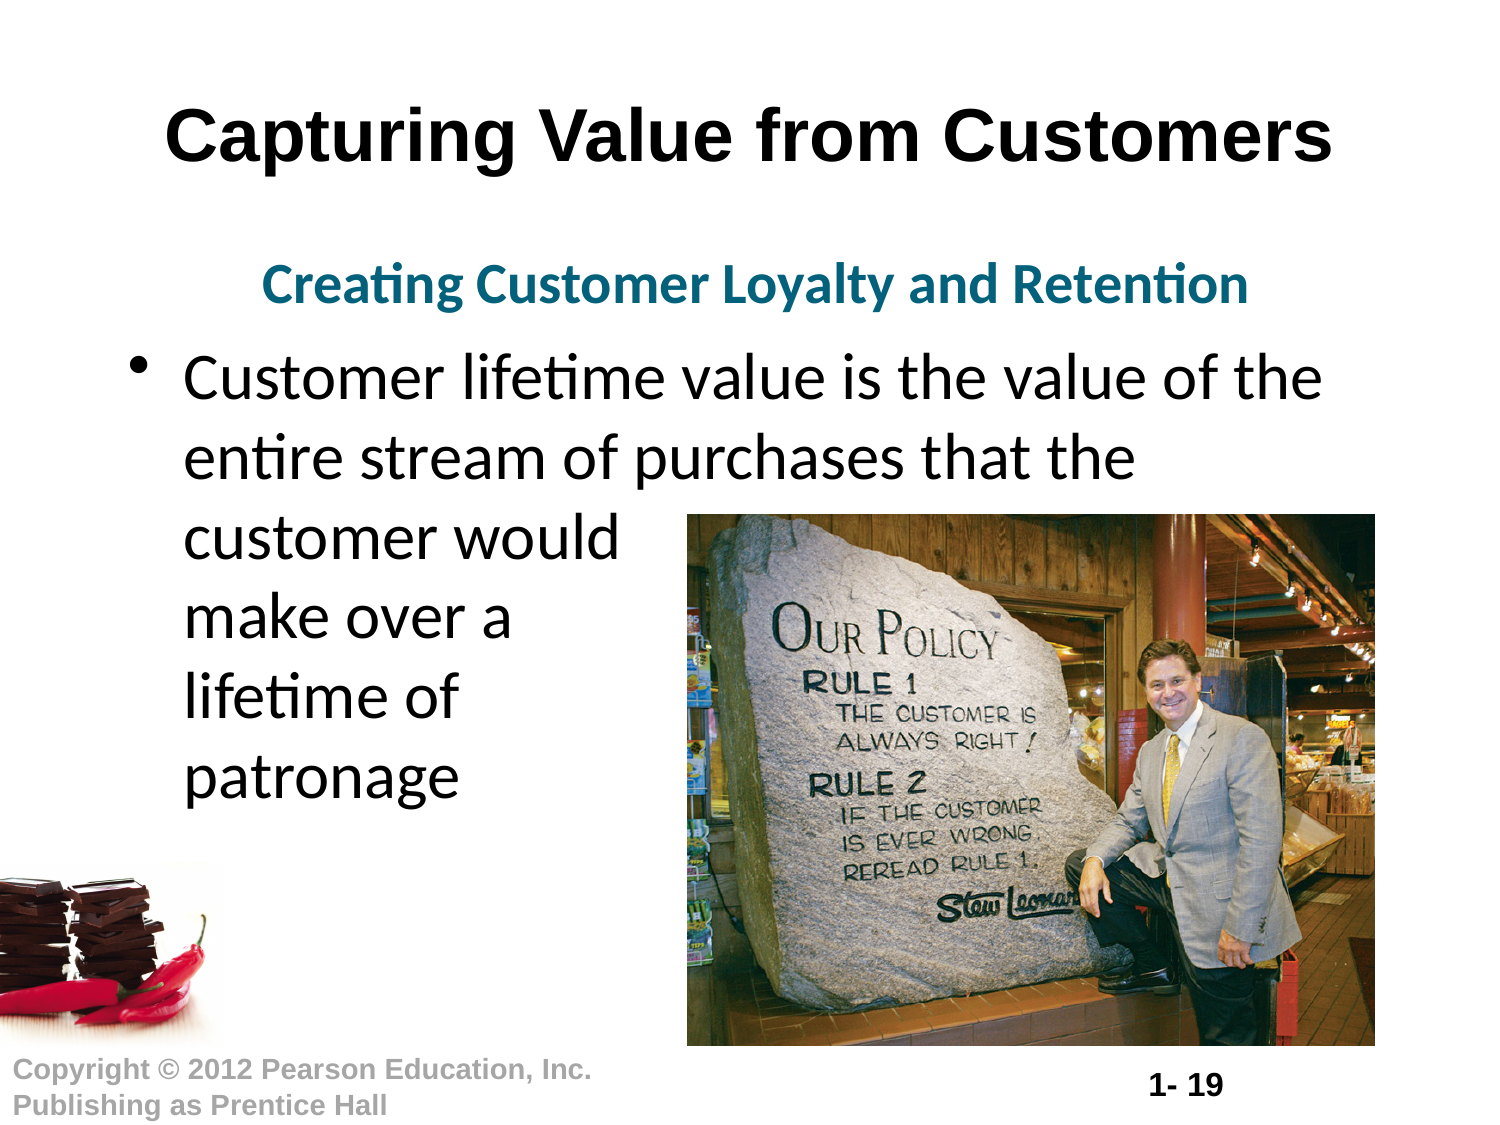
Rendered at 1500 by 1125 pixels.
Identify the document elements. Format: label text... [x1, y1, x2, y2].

list Creating Customer Loyalty and Retention [74, 237, 1438, 301]
title Capturing Value from Customers [112, 37, 1388, 226]
list Customer lifetime value is the value of the entire stream of purchases that the customer would make over a lifetime of patronage [112, 324, 1388, 1001]
picture [0, 862, 225, 1050]
picture [687, 513, 1376, 1047]
